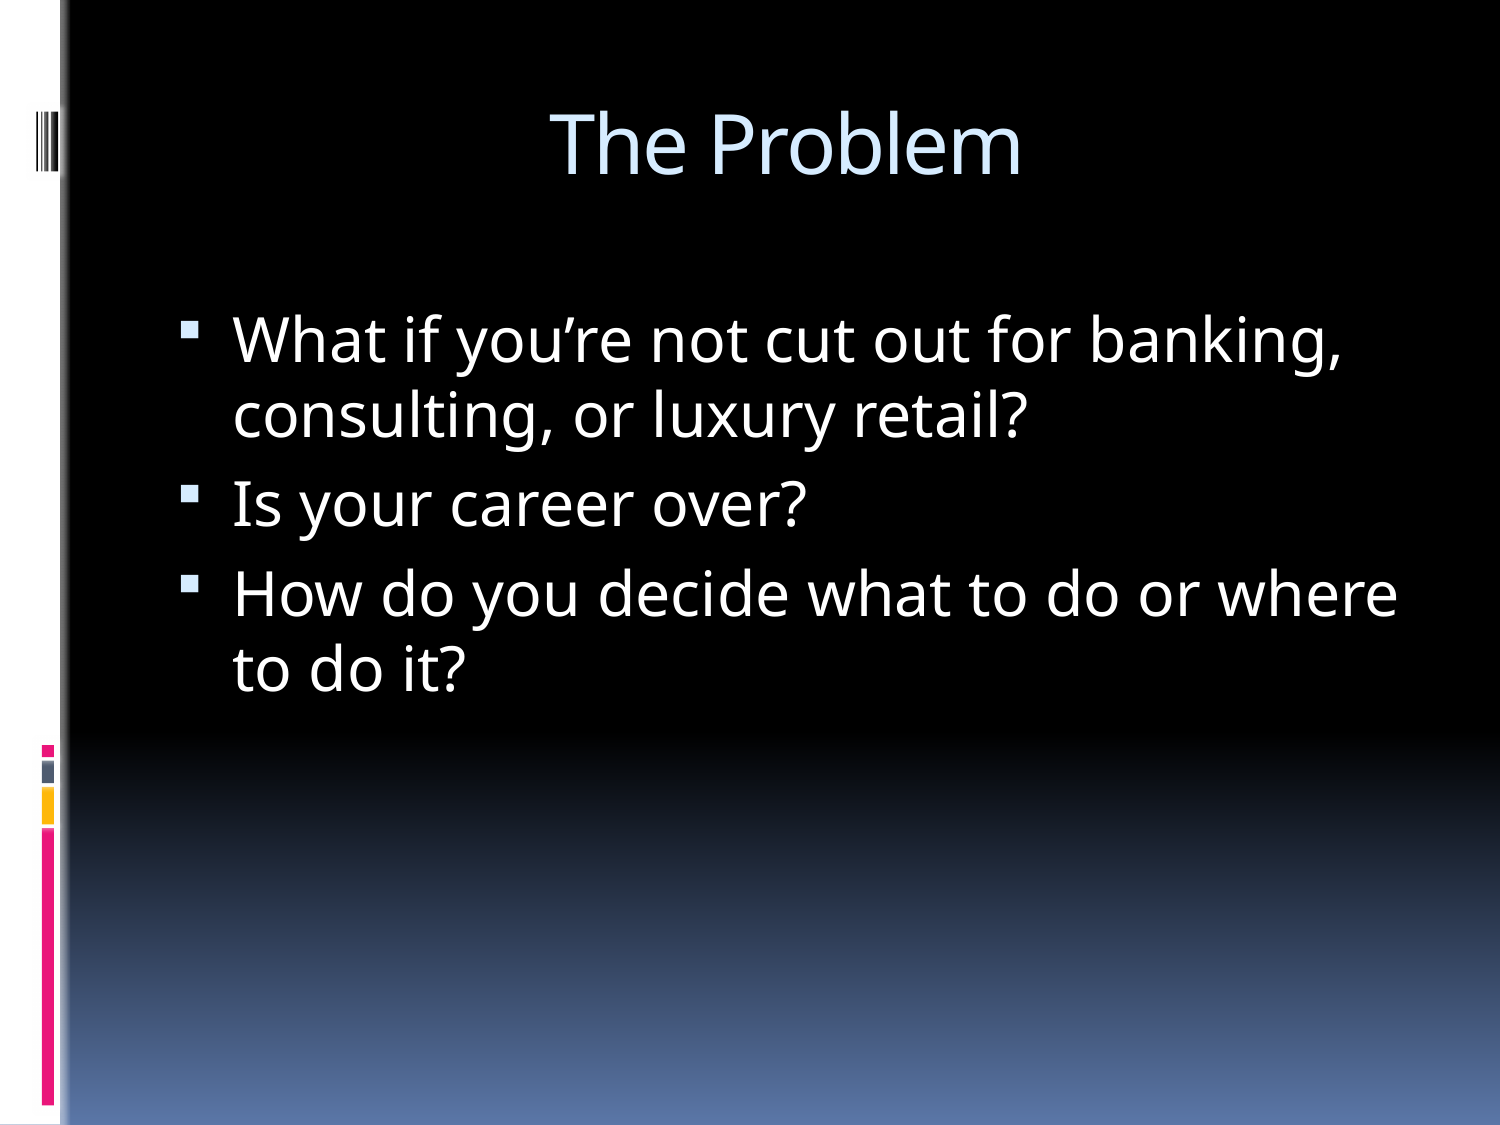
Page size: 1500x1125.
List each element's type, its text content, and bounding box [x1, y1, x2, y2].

list What if you’re not cut out for banking, consulting, or luxury retail? Is your career over? How do you decide what to do or where to do it? [150, 292, 1425, 1043]
title The Problem [150, 83, 1425, 234]
